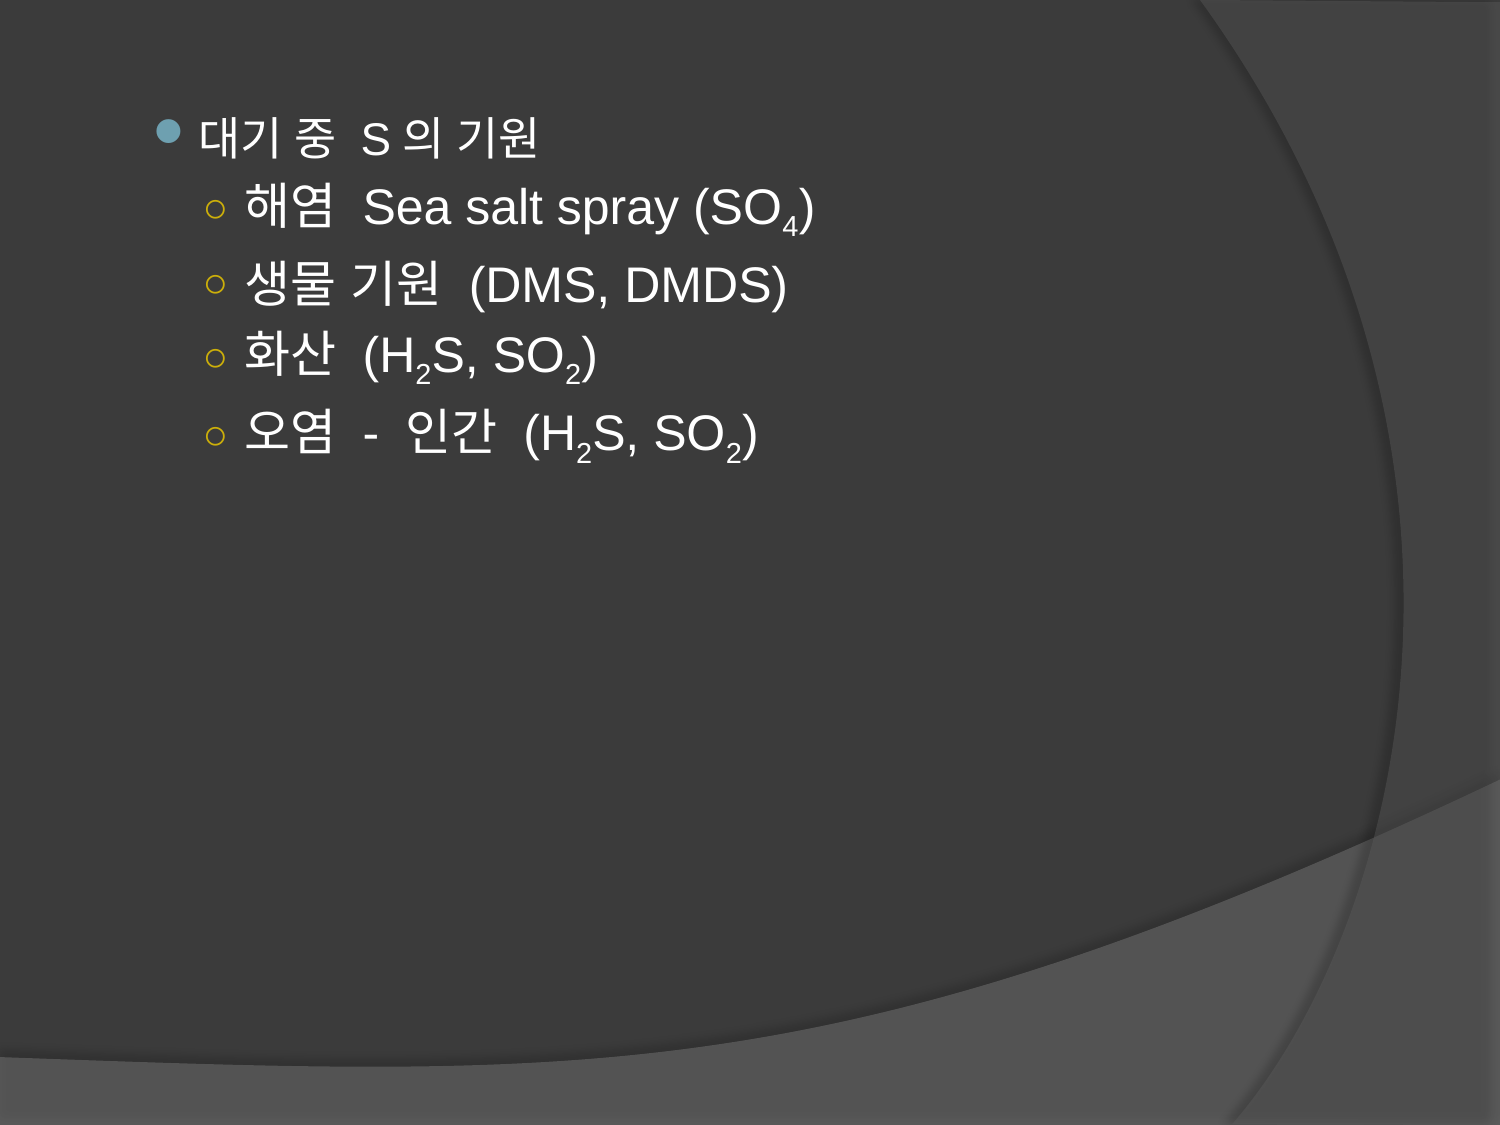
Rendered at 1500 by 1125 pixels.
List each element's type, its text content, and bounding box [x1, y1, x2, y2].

list 대기 중 S의 기원 해염 Sea salt spray (SO4) 생물 기원 (DMS, DMDS) 화산 (H2S, SO2) 오염 - 인간 (H2S, SO2) [64, 101, 1412, 1047]
